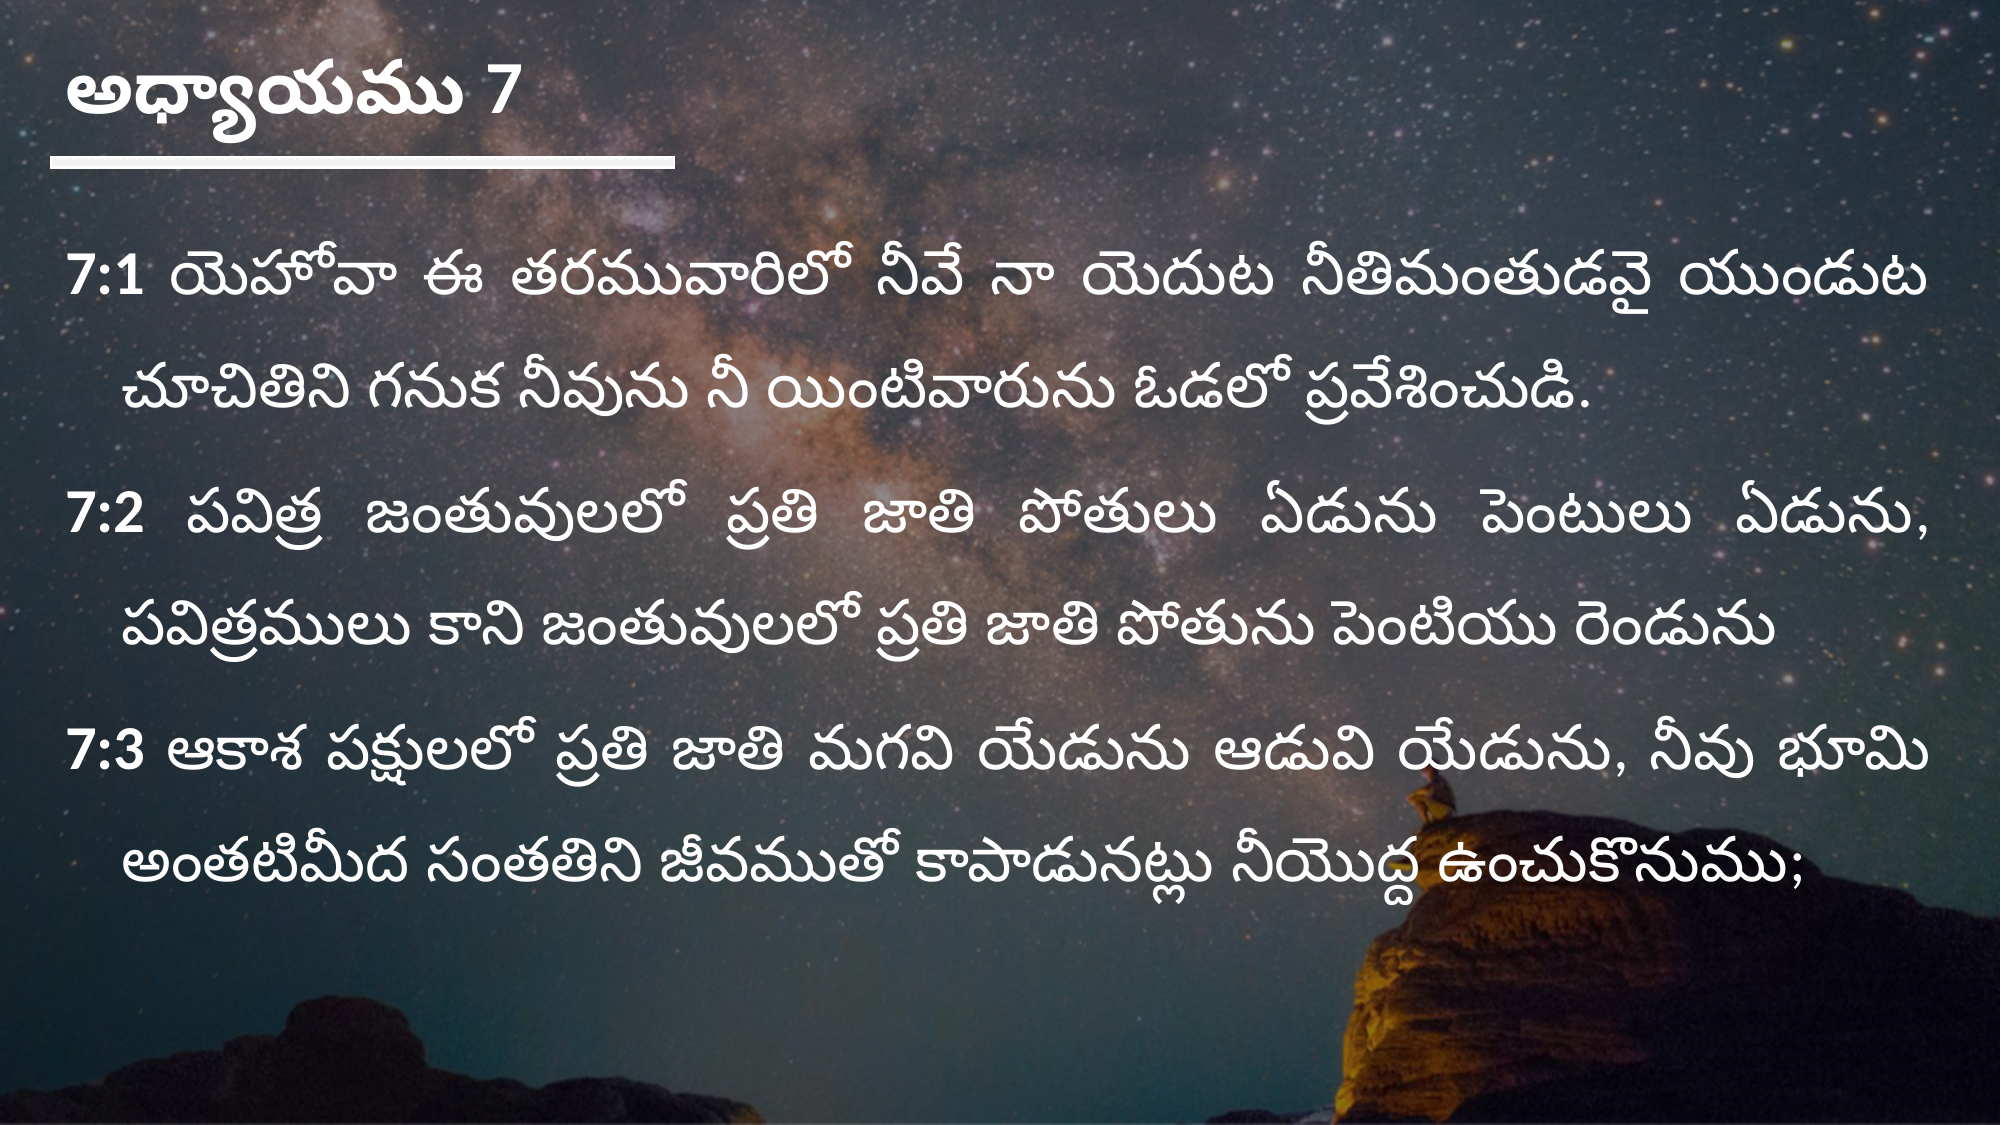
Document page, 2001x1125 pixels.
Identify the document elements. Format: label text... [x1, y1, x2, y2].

picture [0, 0, 2000, 1125]
title అధ్యాయము 7 [50, 0, 1925, 167]
list 7:1 యెహోవా ఈ తరమువారిలో నీవే నా యెదుట నీతిమంతుడవై యుండుట చూచితిని గనుక నీవును నీ యింటివారును ఓడలో ప్రవేశించుడి. 7:2 పవిత్ర జంతువులలో ప్రతి జాతి పోతులు ఏడును పెంటులు ఏడును, పవిత్రములు కాని జంతువులలో ప్రతి జాతి పోతును పెంటియు రెండును 7:3 ఆకాశ పక్షులలో ప్రతి జాతి మగవి యేడును ఆడువి యేడును, నీవు భూమి అంతటిమీద సంతతిని జీవముతో కాపాడునట్లు నీయొద్ద ఉంచుకొనుము; [50, 187, 1946, 1063]
